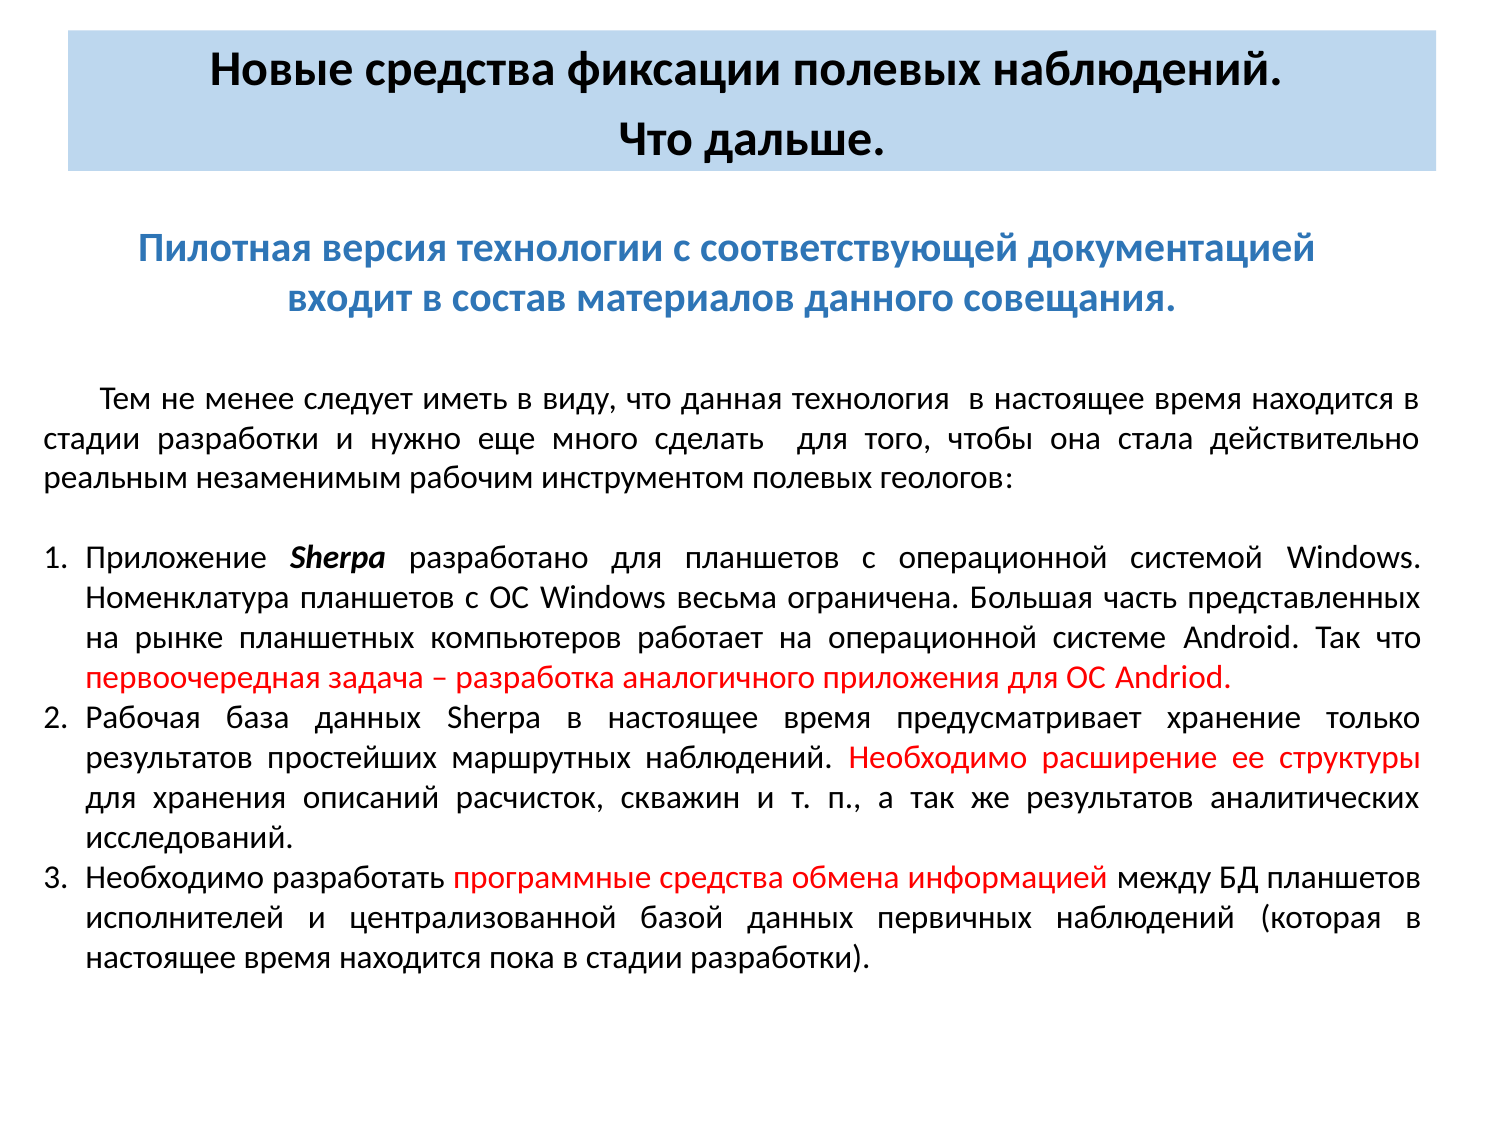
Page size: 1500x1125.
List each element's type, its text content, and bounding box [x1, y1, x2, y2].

text_box Тем не менее следует иметь в виду, что данная технология в настоящее время находится в стадии разработки и нужно еще много сделать для того, чтобы она стала действительно реальным незаменимым рабочим инструментом полевых геологов: Приложение Sherpa разработано для планшетов с операционной системой Windows. Номенклатура планшетов с ОС Windows весьма ограничена. Большая часть представленных на рынке планшетных компьютеров работает на операционной системе Android. Так что первоочередная задача – разработка аналогичного приложения для ОС Andriod. Рабочая база данных Sherpa в настоящее время предусматривает хранение только результатов простейших маршрутных наблюдений. Необходимо расширение ее структуры для хранения описаний расчисток, скважин и т. п., а так же результатов аналитических исследований. Необходимо разработать программные средства обмена информацией между БД планшетов исполнителей и централизованной базой данных первичных наблюдений (которая в настоящее время находится пока в стадии разработки). [28, 368, 1437, 983]
text_box Новые средства фиксации полевых наблюдений. Что дальше. [68, 30, 1437, 171]
text_box Пилотная версия технологии с соответствующей документацией входит в состав материалов данного совещания. [93, 212, 1372, 328]
